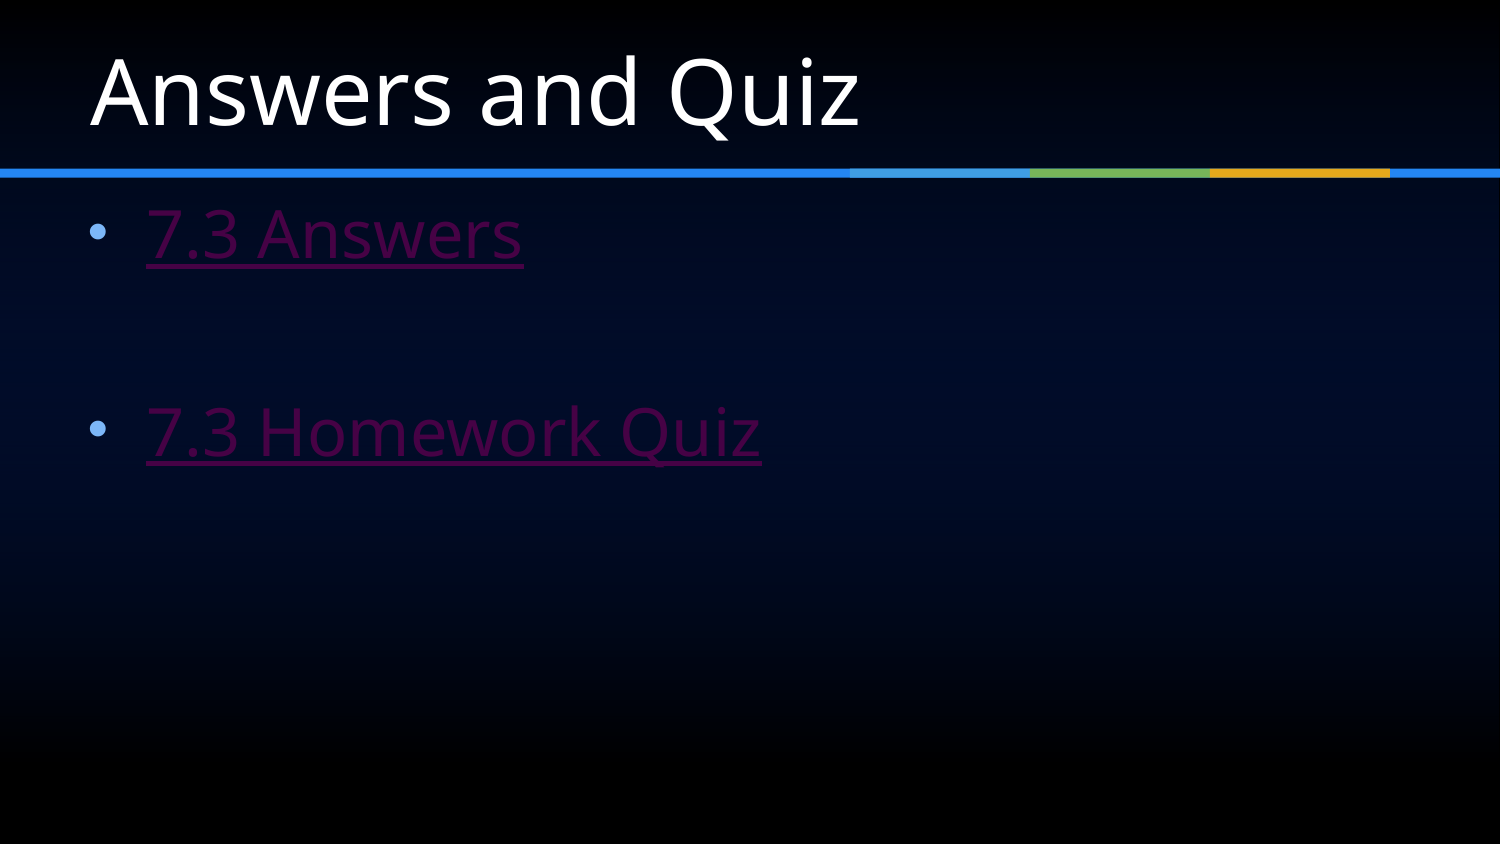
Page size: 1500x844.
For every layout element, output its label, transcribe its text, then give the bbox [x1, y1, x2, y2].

list 7.3 Answers 7.3 Homework Quiz [75, 184, 1425, 754]
title Answers and Quiz [75, 18, 1425, 160]
